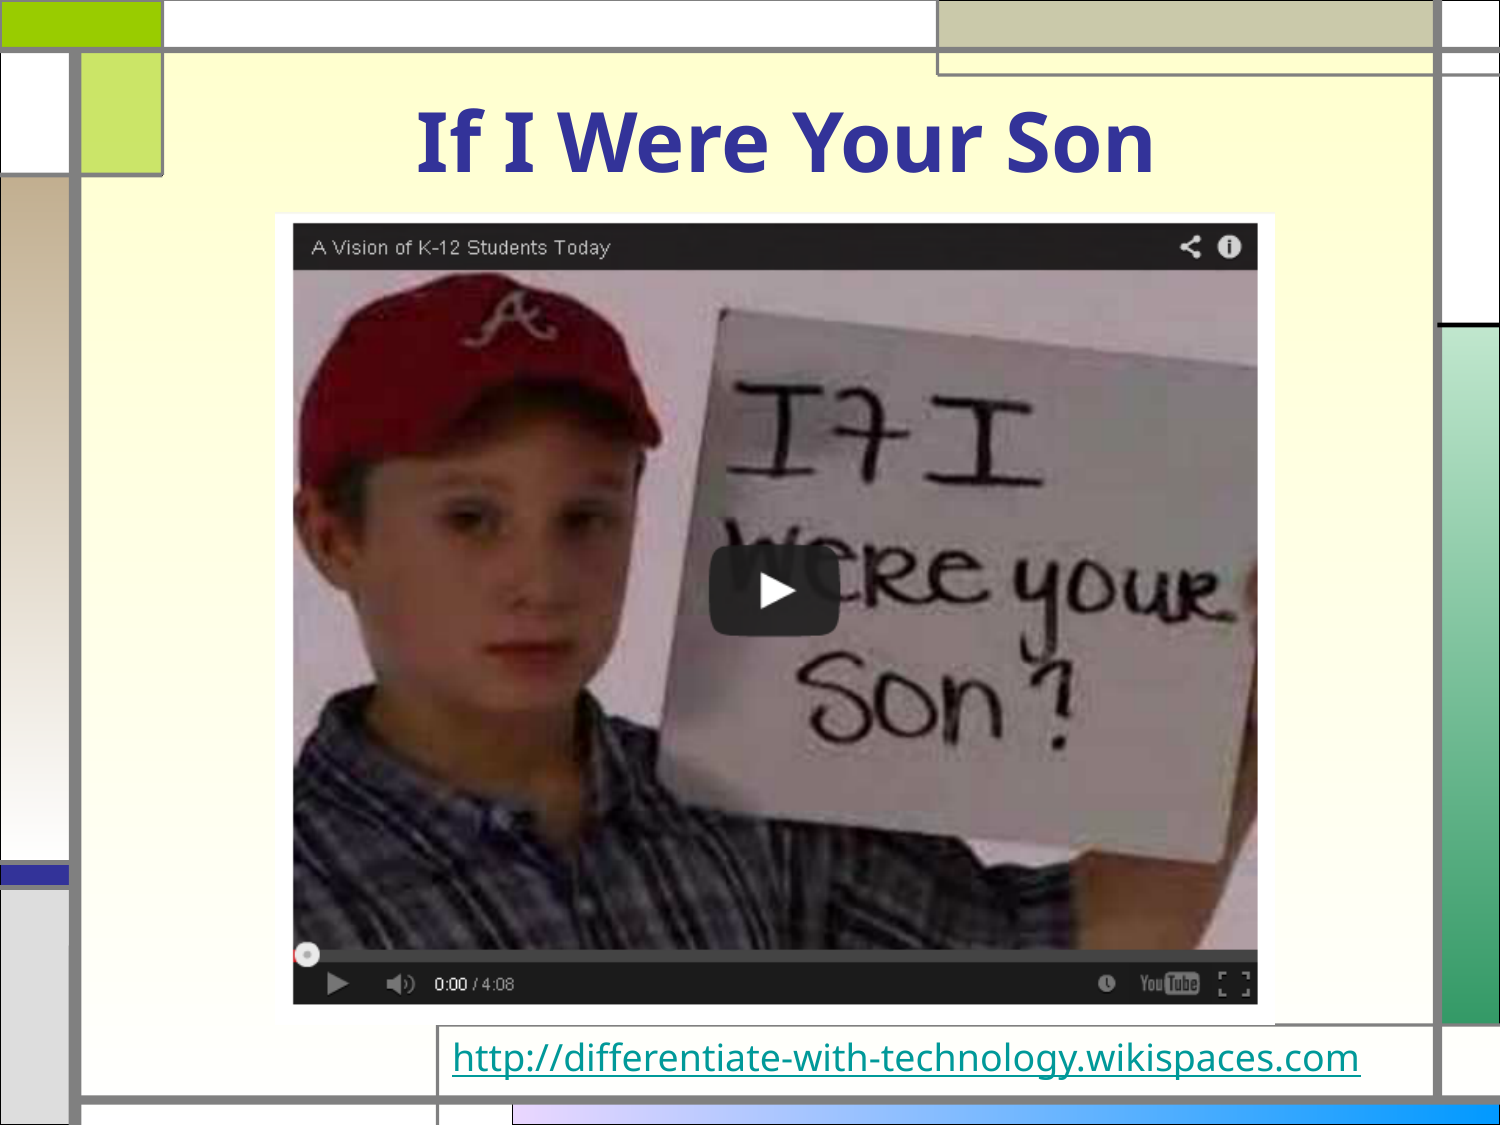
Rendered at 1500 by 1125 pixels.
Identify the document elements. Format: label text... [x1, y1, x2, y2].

picture [274, 212, 1276, 1026]
title If I Were Your Son [149, 44, 1426, 233]
text_box http://differentiate-with-technology.wikispaces.com [437, 1026, 1500, 1125]
